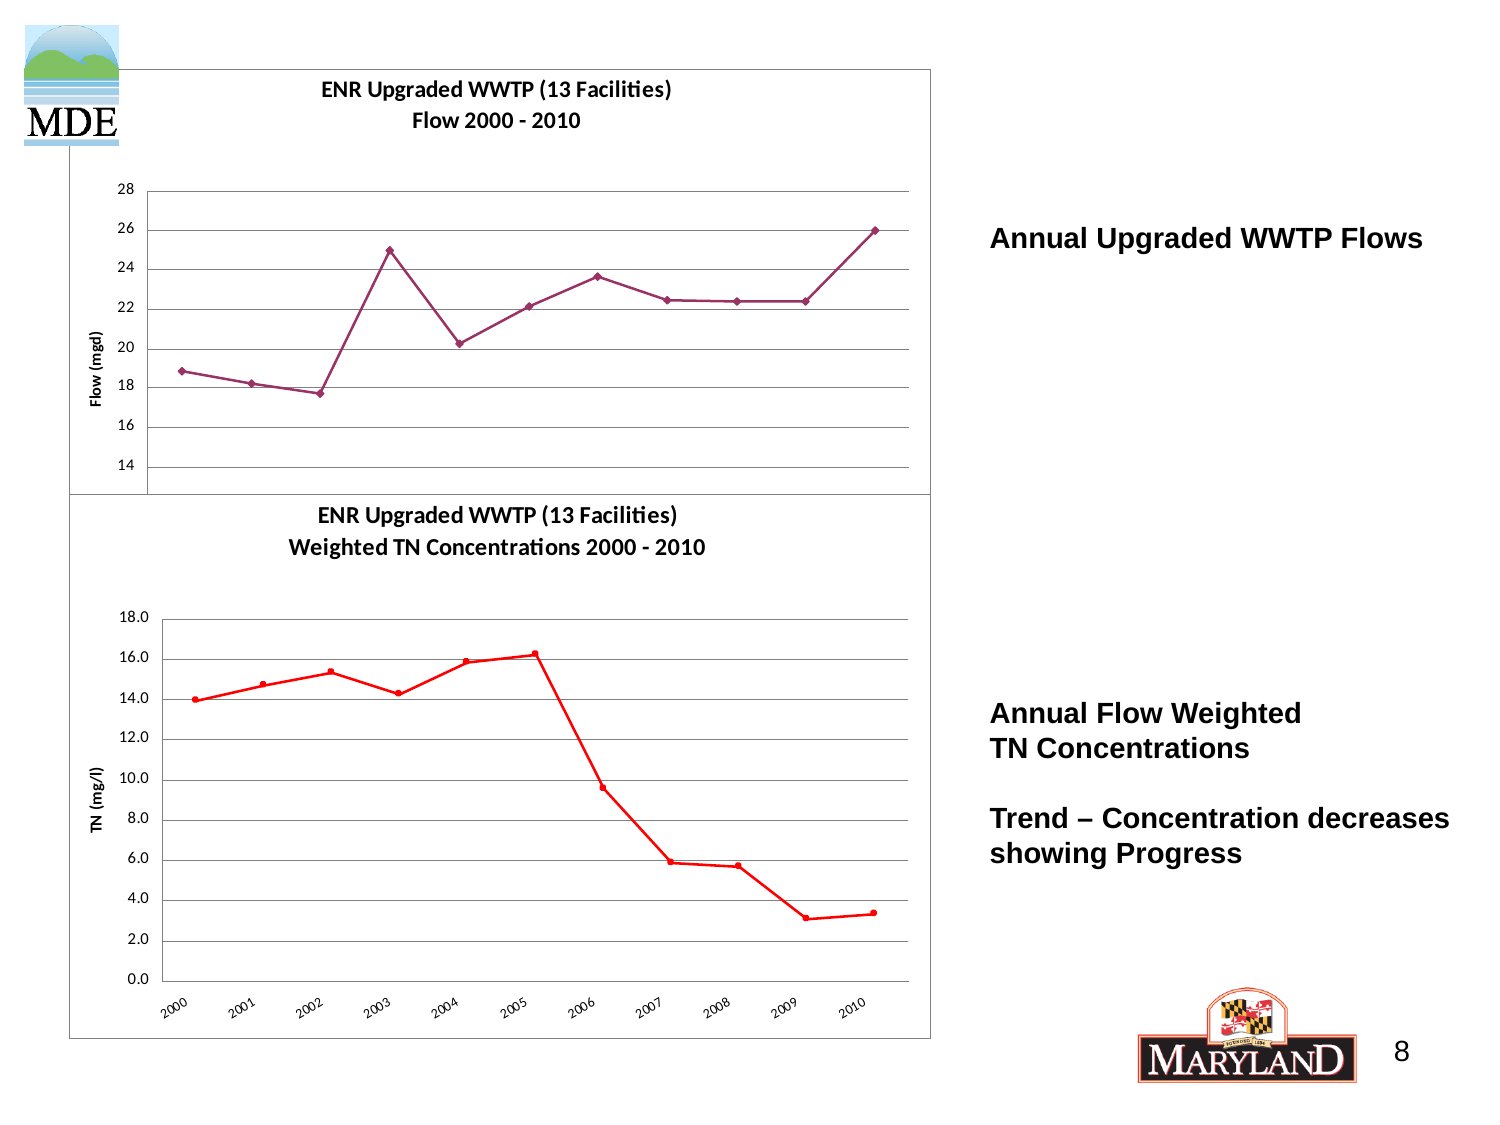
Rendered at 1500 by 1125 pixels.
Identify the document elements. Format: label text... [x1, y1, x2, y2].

slide_number 8 [1074, 1024, 1426, 1103]
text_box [62, 62, 938, 487]
picture [1137, 987, 1358, 1083]
picture [24, 24, 119, 146]
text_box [62, 487, 938, 1045]
text_box Annual Upgraded WWTP Flows [974, 212, 1439, 263]
text_box Annual Flow Weighted TN Concentrations Trend – Concentration decreases showing Progress [974, 687, 1466, 877]
